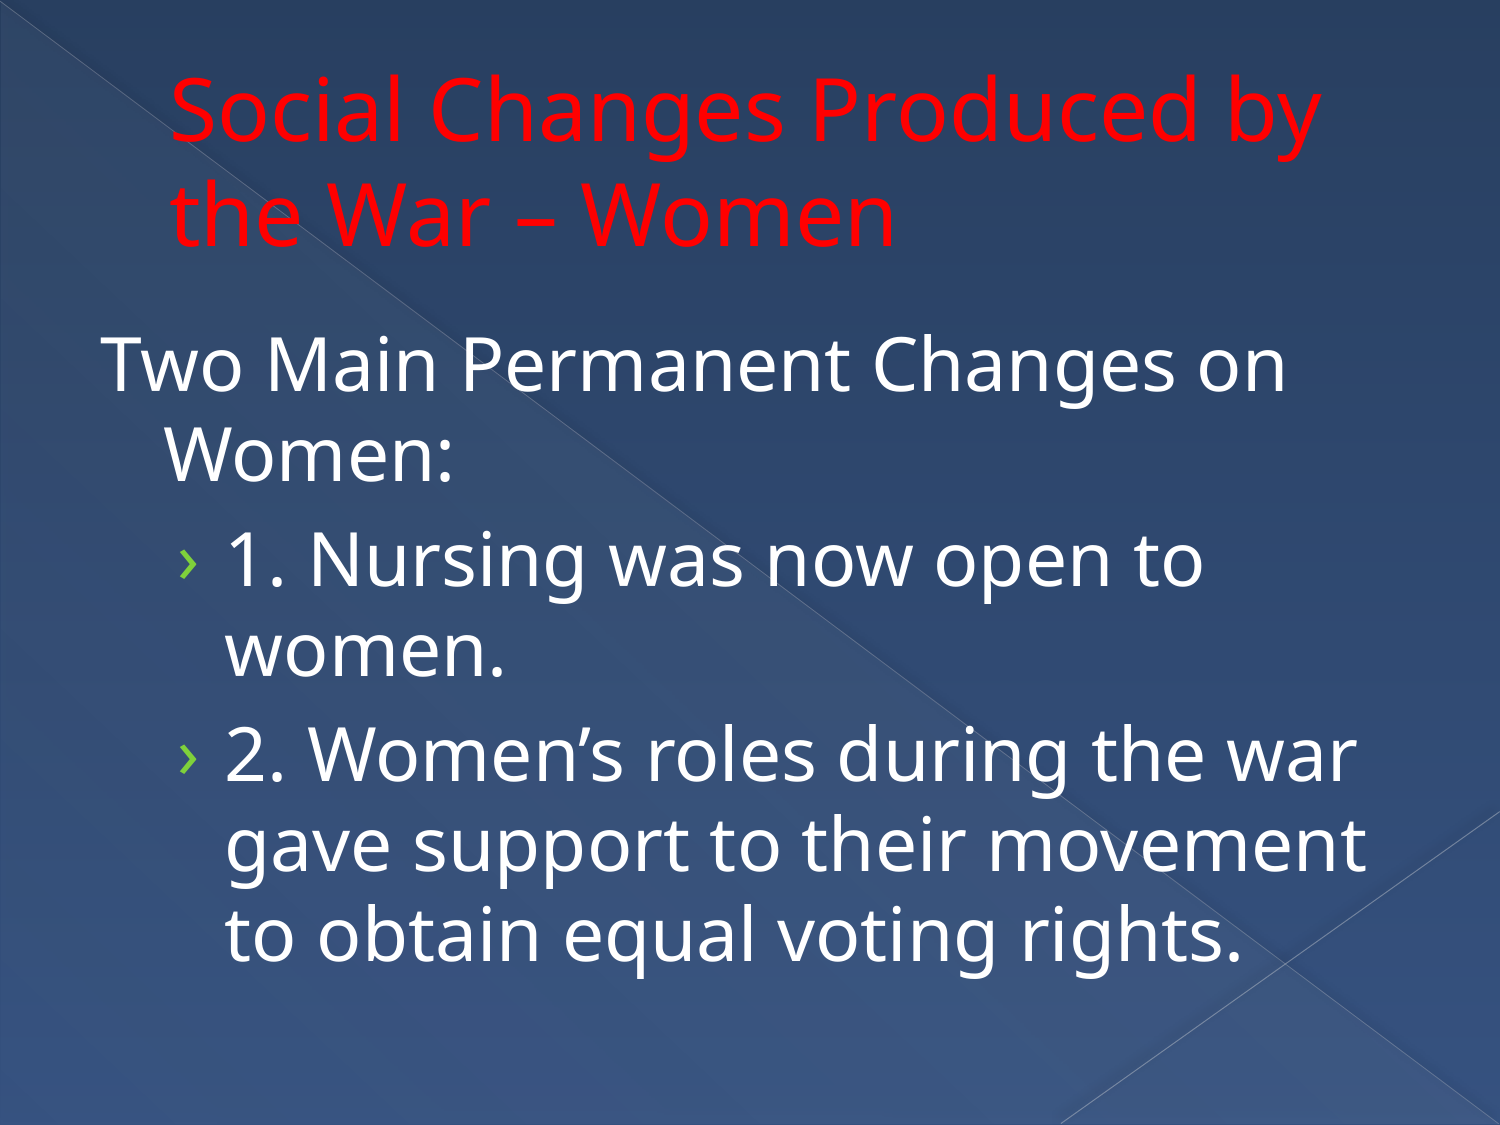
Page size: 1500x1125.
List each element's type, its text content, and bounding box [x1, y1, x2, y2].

list Two Main Permanent Changes on Women: 1. Nursing was now open to women. 2. Women’s roles during the war gave support to their movement to obtain equal voting rights. [75, 308, 1425, 1059]
title Social Changes Produced by the War – Women [75, 43, 1425, 274]
